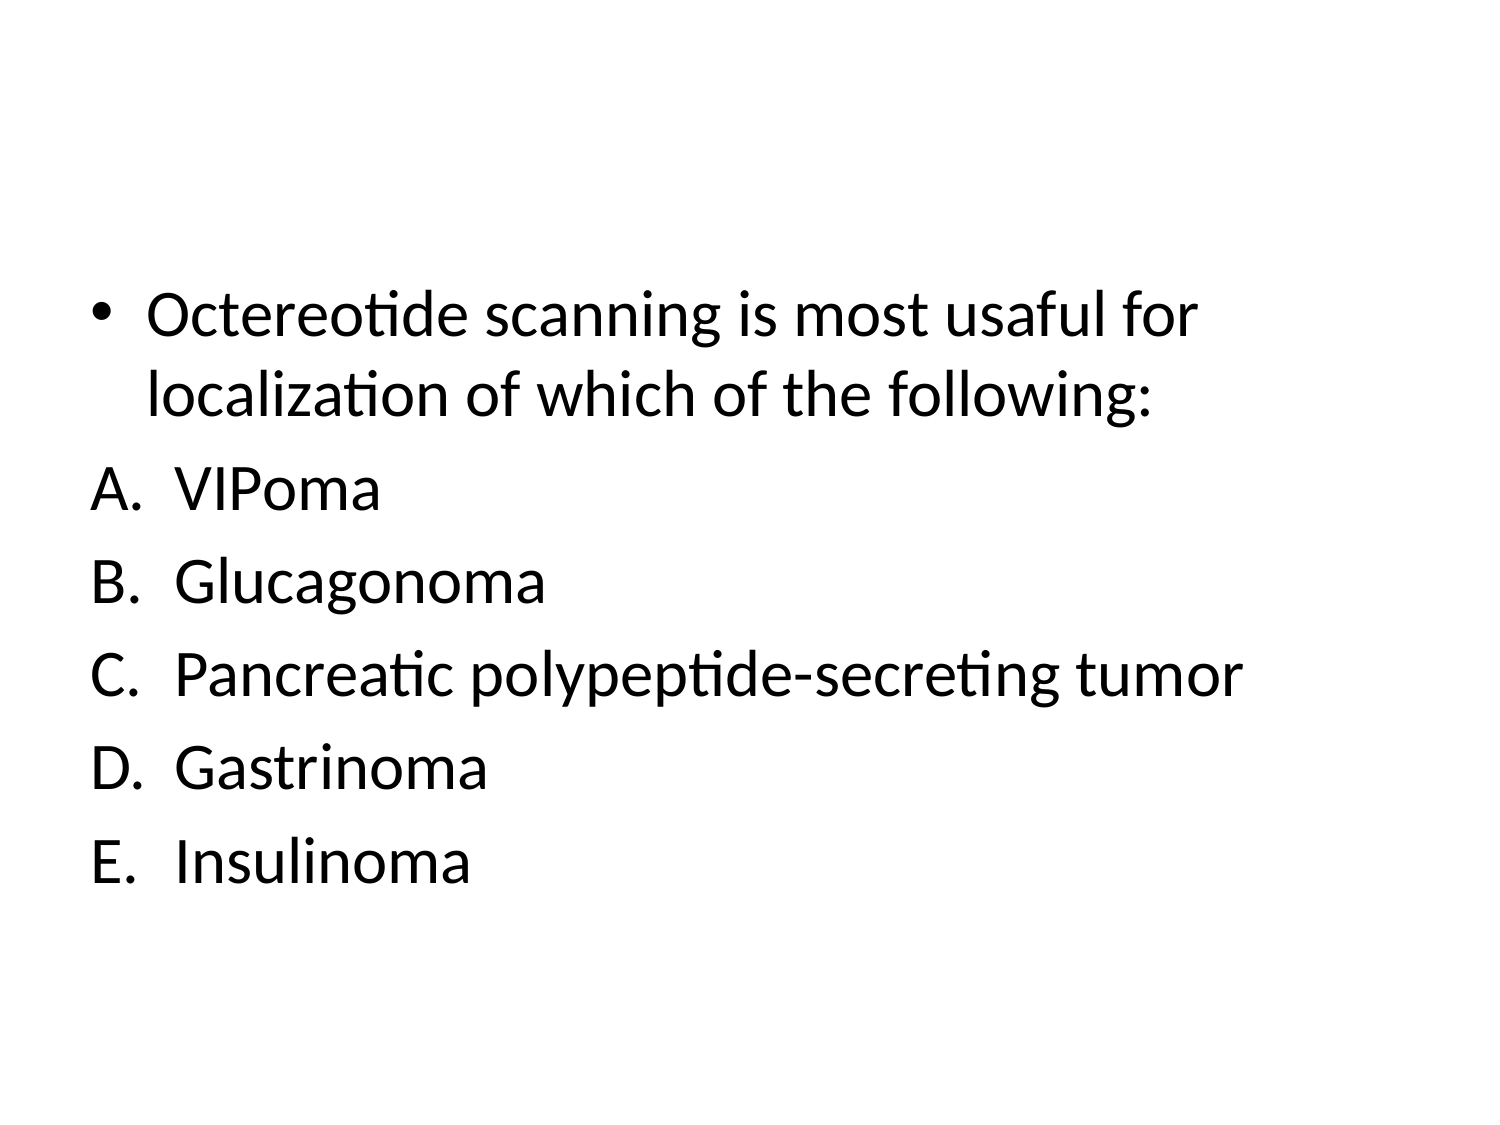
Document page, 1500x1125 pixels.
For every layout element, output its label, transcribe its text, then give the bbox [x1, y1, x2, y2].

list Octereotide scanning is most usaful for localization of which of the following: VIPoma Glucagonoma Pancreatic polypeptide-secreting tumor Gastrinoma Insulinoma [75, 262, 1425, 1005]
